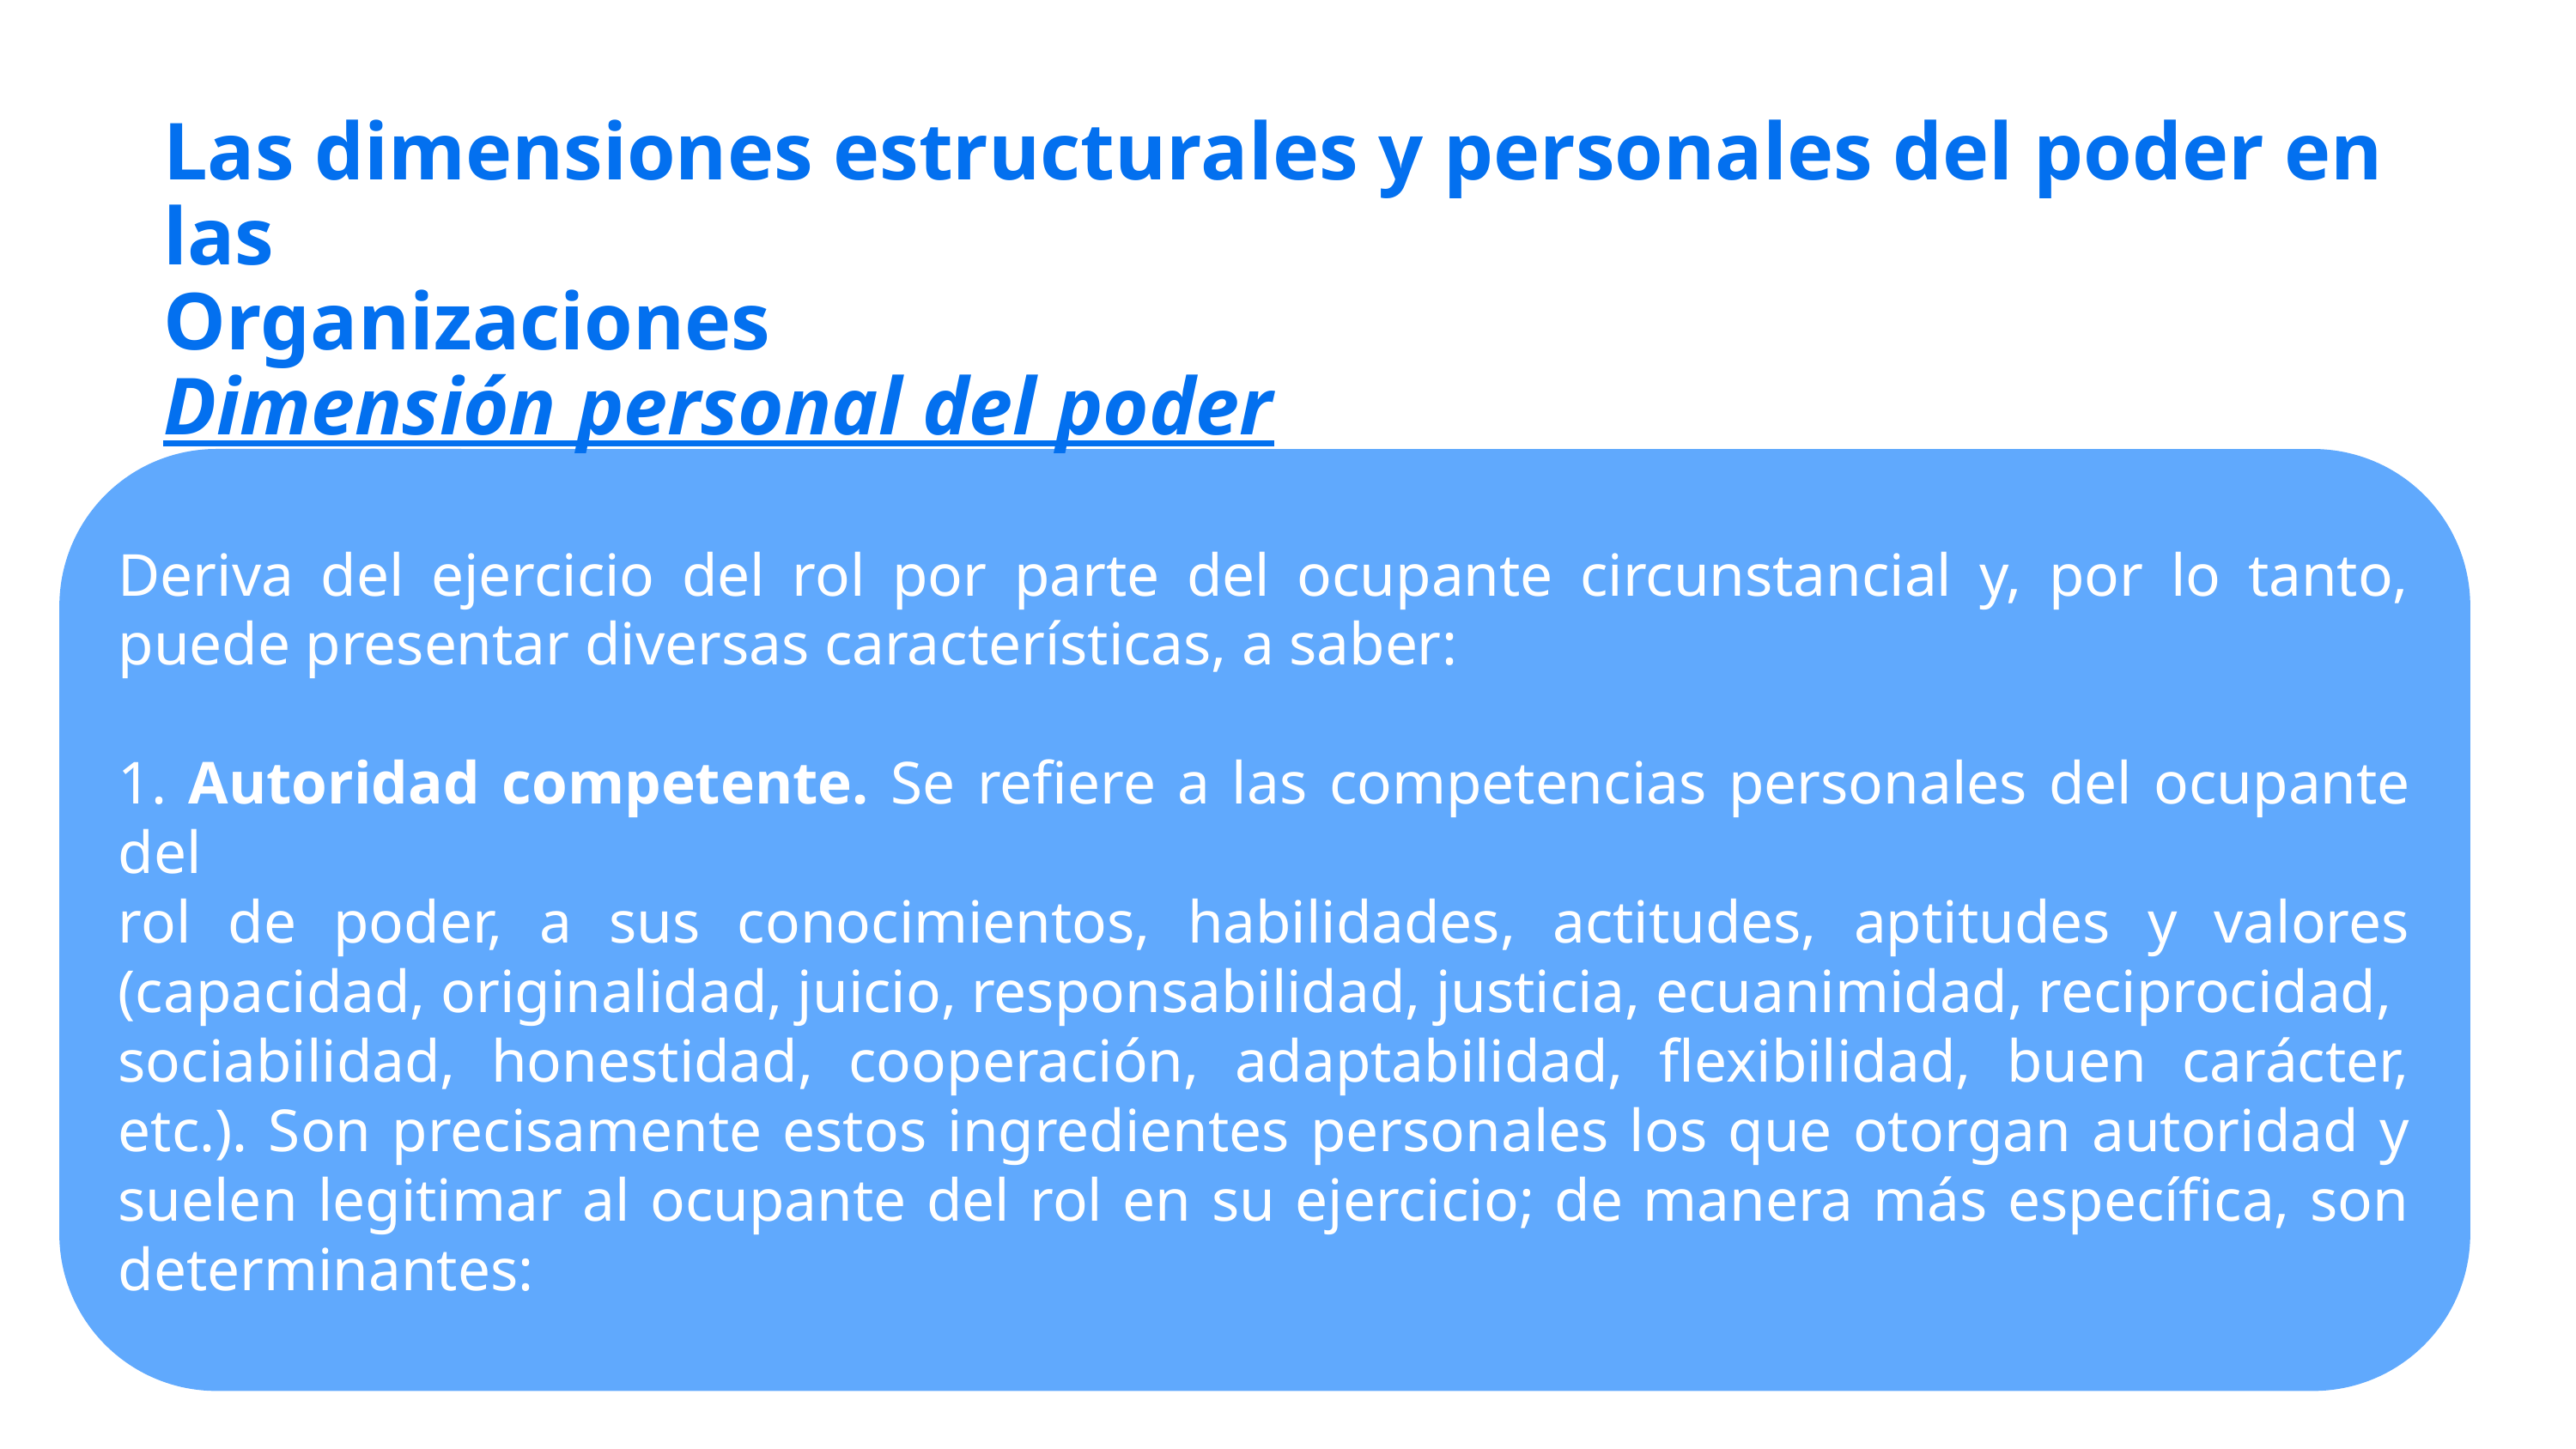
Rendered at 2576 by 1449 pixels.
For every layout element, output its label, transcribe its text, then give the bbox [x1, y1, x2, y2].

text_box Deriva del ejercicio del rol por parte del ocupante circunstancial y, por lo tanto, puede presentar diversas características, a saber: 1. Autoridad competente. Se refiere a las competencias personales del ocupante del rol de poder, a sus conocimientos, habilidades, actitudes, aptitudes y valores (capacidad, originalidad, juicio, responsabilidad, justicia, ecuanimidad, reciprocidad, sociabilidad, honestidad, cooperación, adaptabilidad, flexibilidad, buen carácter, etc.). Son precisamente estos ingredientes personales los que otorgan autoridad y suelen legitimar al ocupante del rol en su ejercicio; de manera más específica, son determinantes: [58, 463, 2471, 1391]
text_box Las dimensiones estructurales y personales del poder en las Organizaciones Dimensión personal del poder [150, 106, 2426, 543]
